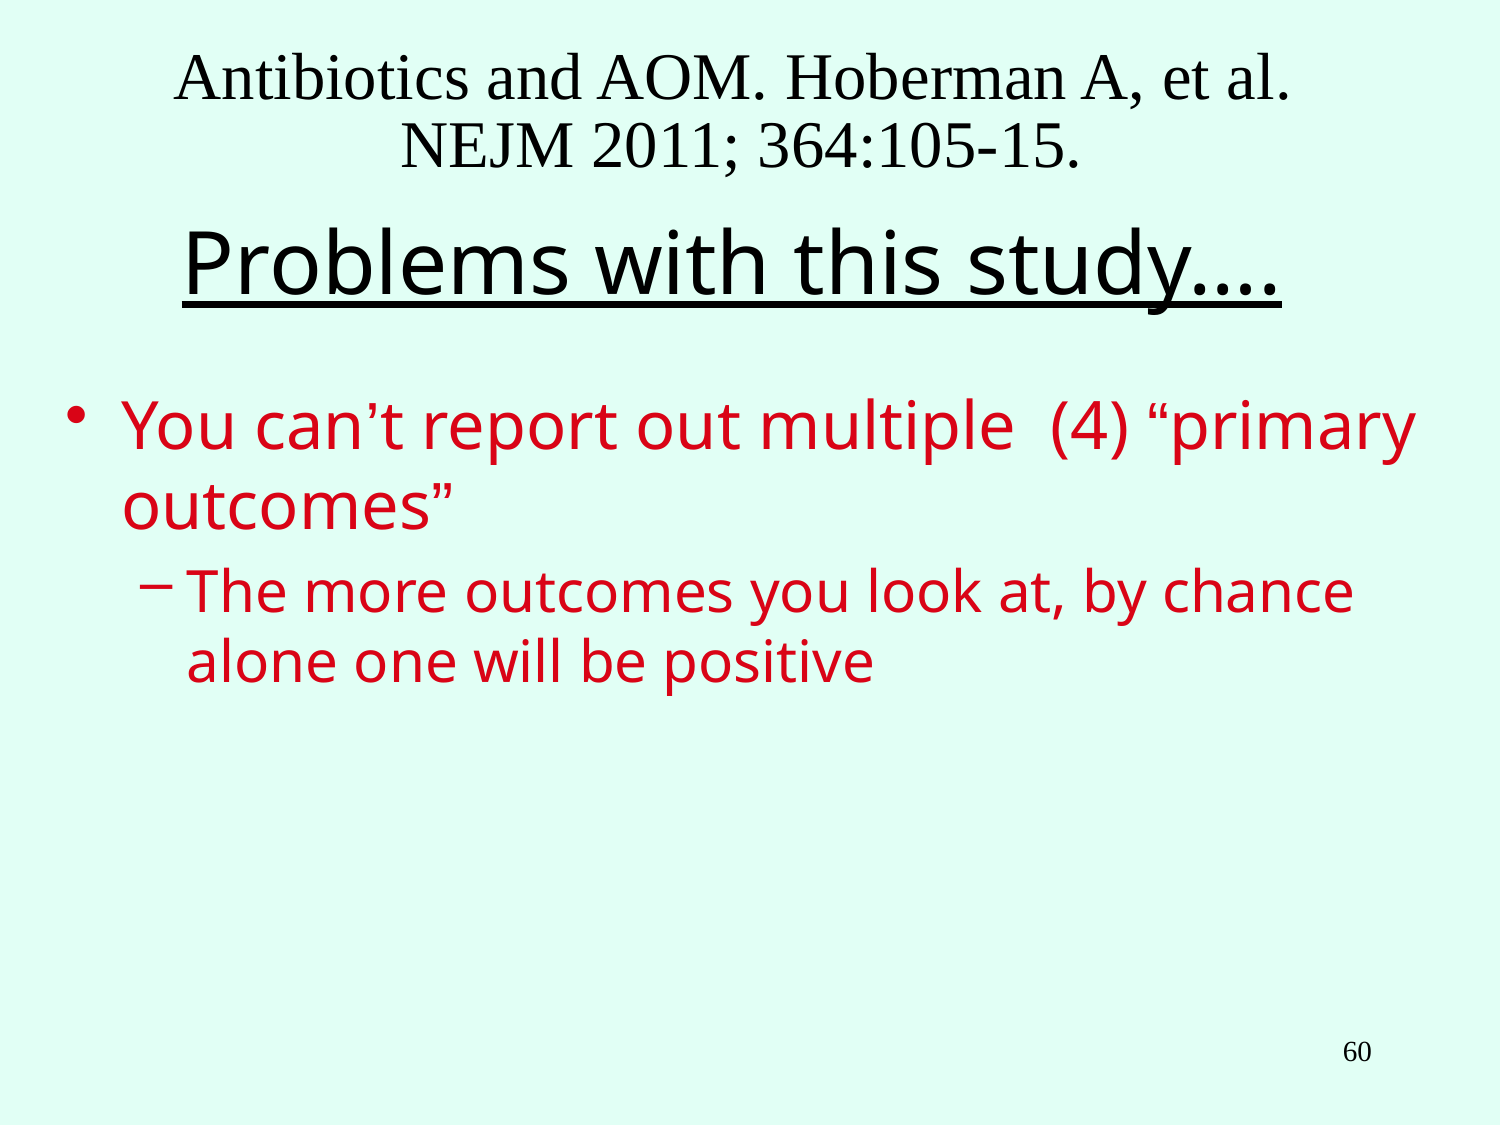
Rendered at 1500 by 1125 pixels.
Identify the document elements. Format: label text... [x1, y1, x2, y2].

text_box Problems with this study…. [166, 199, 1297, 320]
list You can’t report out multiple (4) “primary outcomes” The more outcomes you look at, by chance alone one will be positive [50, 375, 1475, 1013]
text_box Antibiotics and AOM. Hoberman A, et al. NEJM 2011; 364:105-15. [158, 37, 1326, 188]
slide_number 60 [1074, 1025, 1388, 1100]
